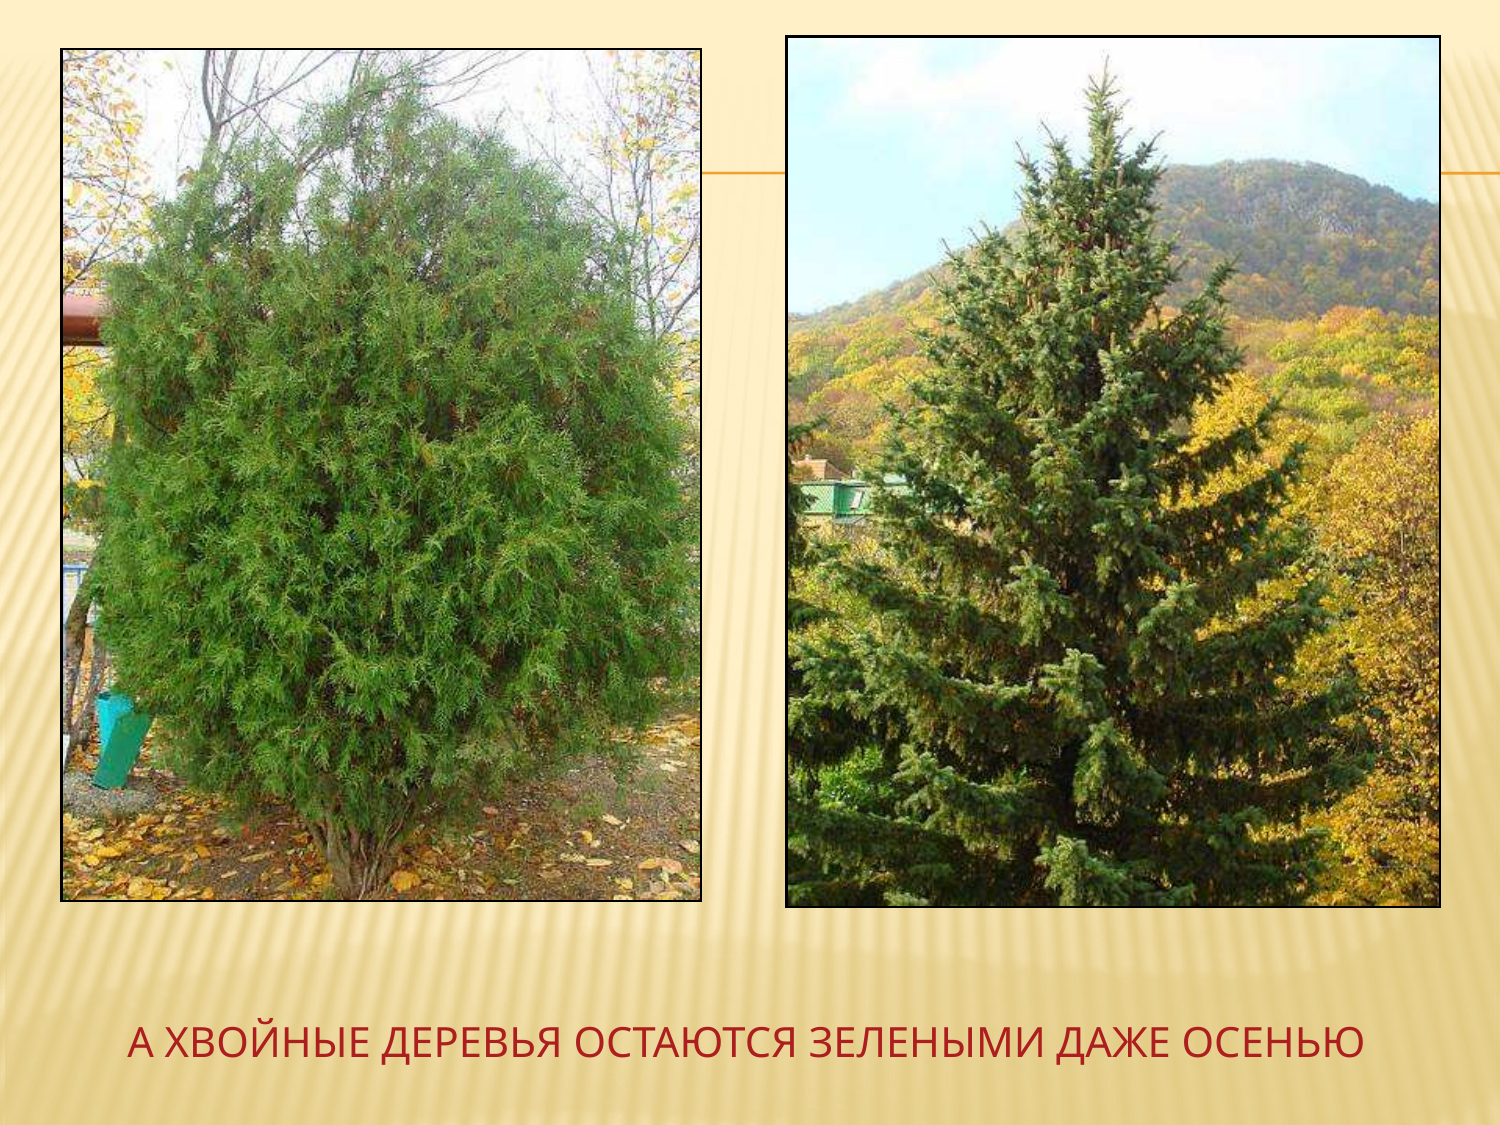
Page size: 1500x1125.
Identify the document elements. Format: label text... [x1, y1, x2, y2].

picture [787, 37, 1440, 907]
picture [62, 49, 701, 901]
title А хвойные деревья остаются зелеными даже осенью [112, 987, 1463, 1096]
